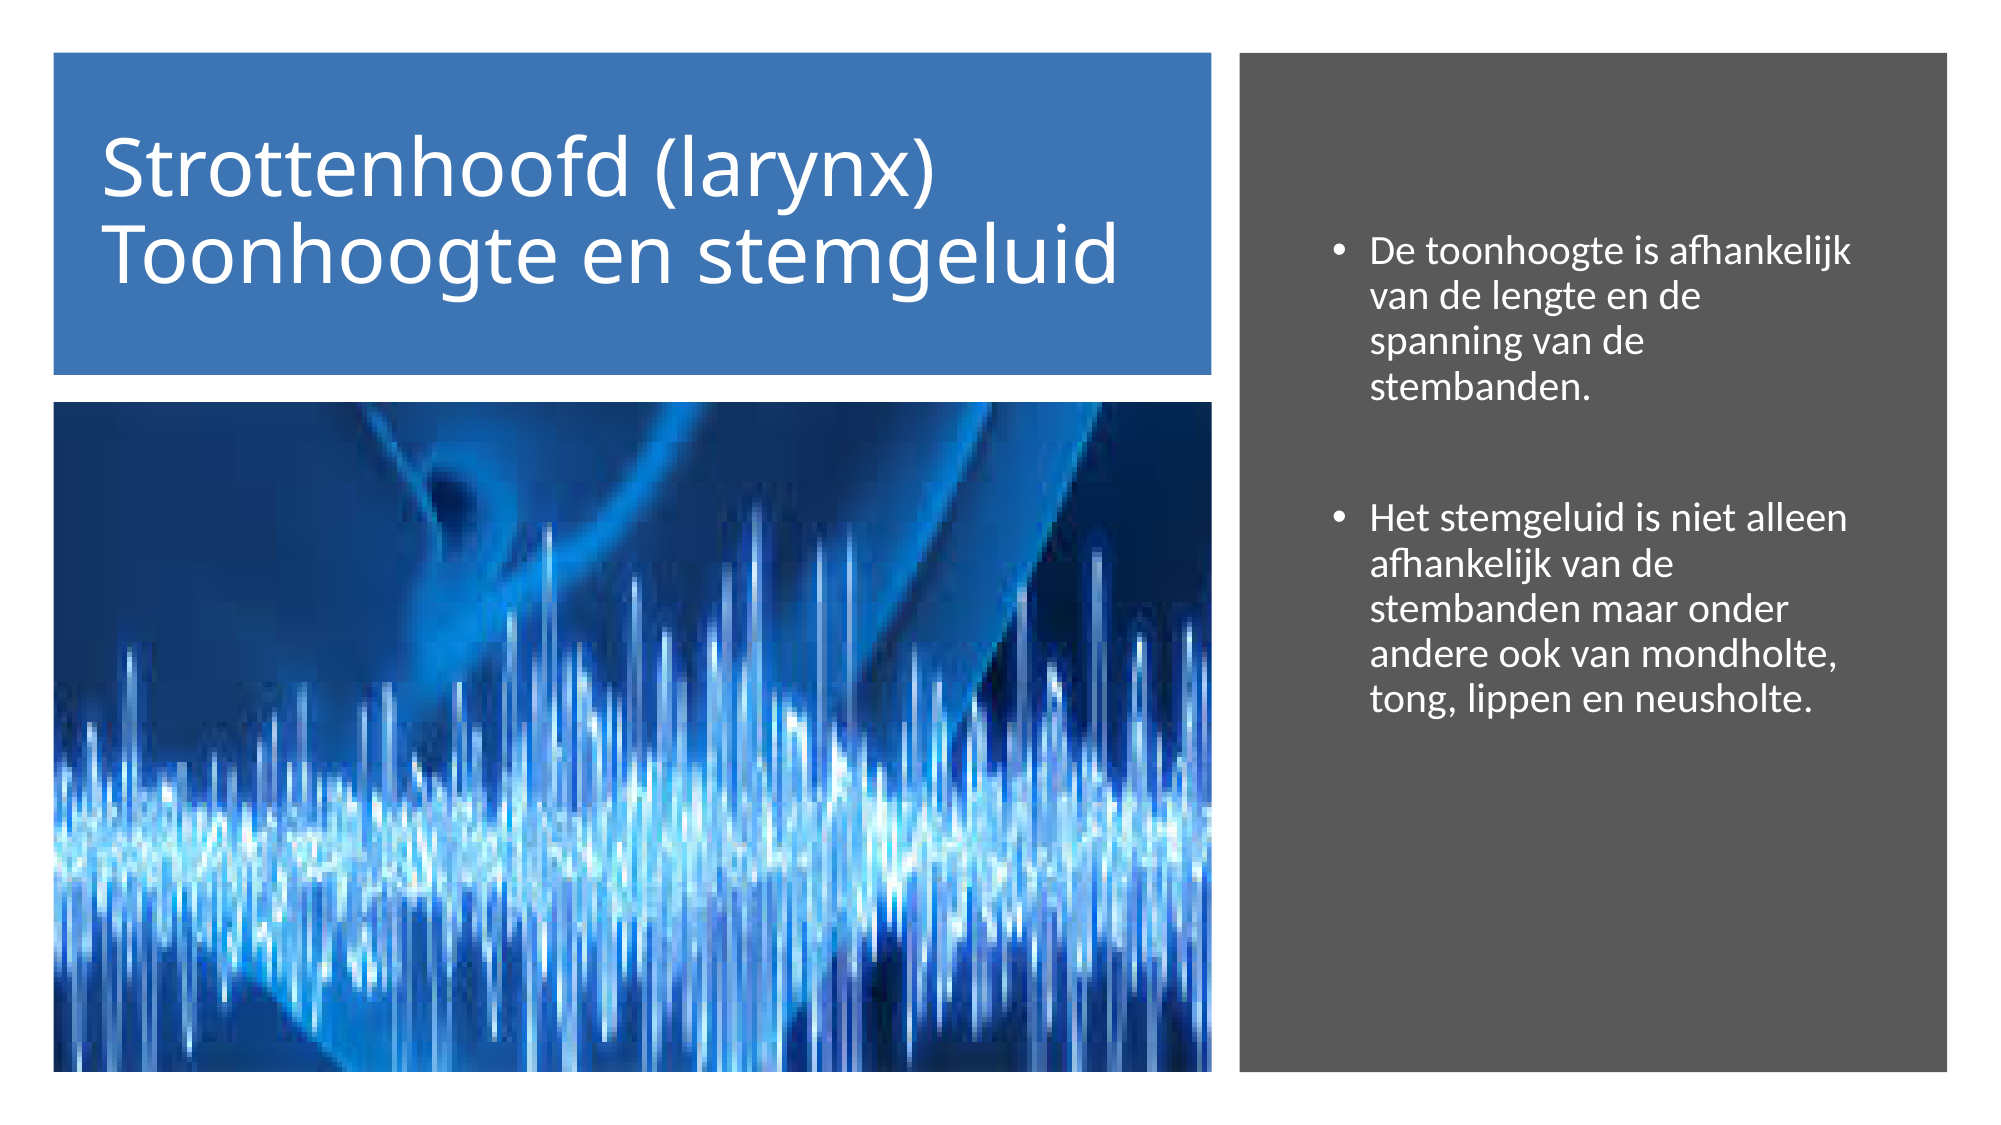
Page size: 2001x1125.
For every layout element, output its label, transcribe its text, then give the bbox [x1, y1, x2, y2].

text_box [1239, 52, 1948, 1073]
title Strottenhoofd (larynx) Toonhoogte en stemgeluid [85, 80, 1168, 348]
picture [53, 402, 1212, 1072]
list De toonhoogte is afhankelijk van de lengte en de spanning van de stembanden. Het stemgeluid is niet alleen afhankelijk van de stembanden maar onder andere ook van mondholte, tong, lippen en neusholte. [1317, 150, 1879, 947]
text_box [53, 52, 1212, 376]
